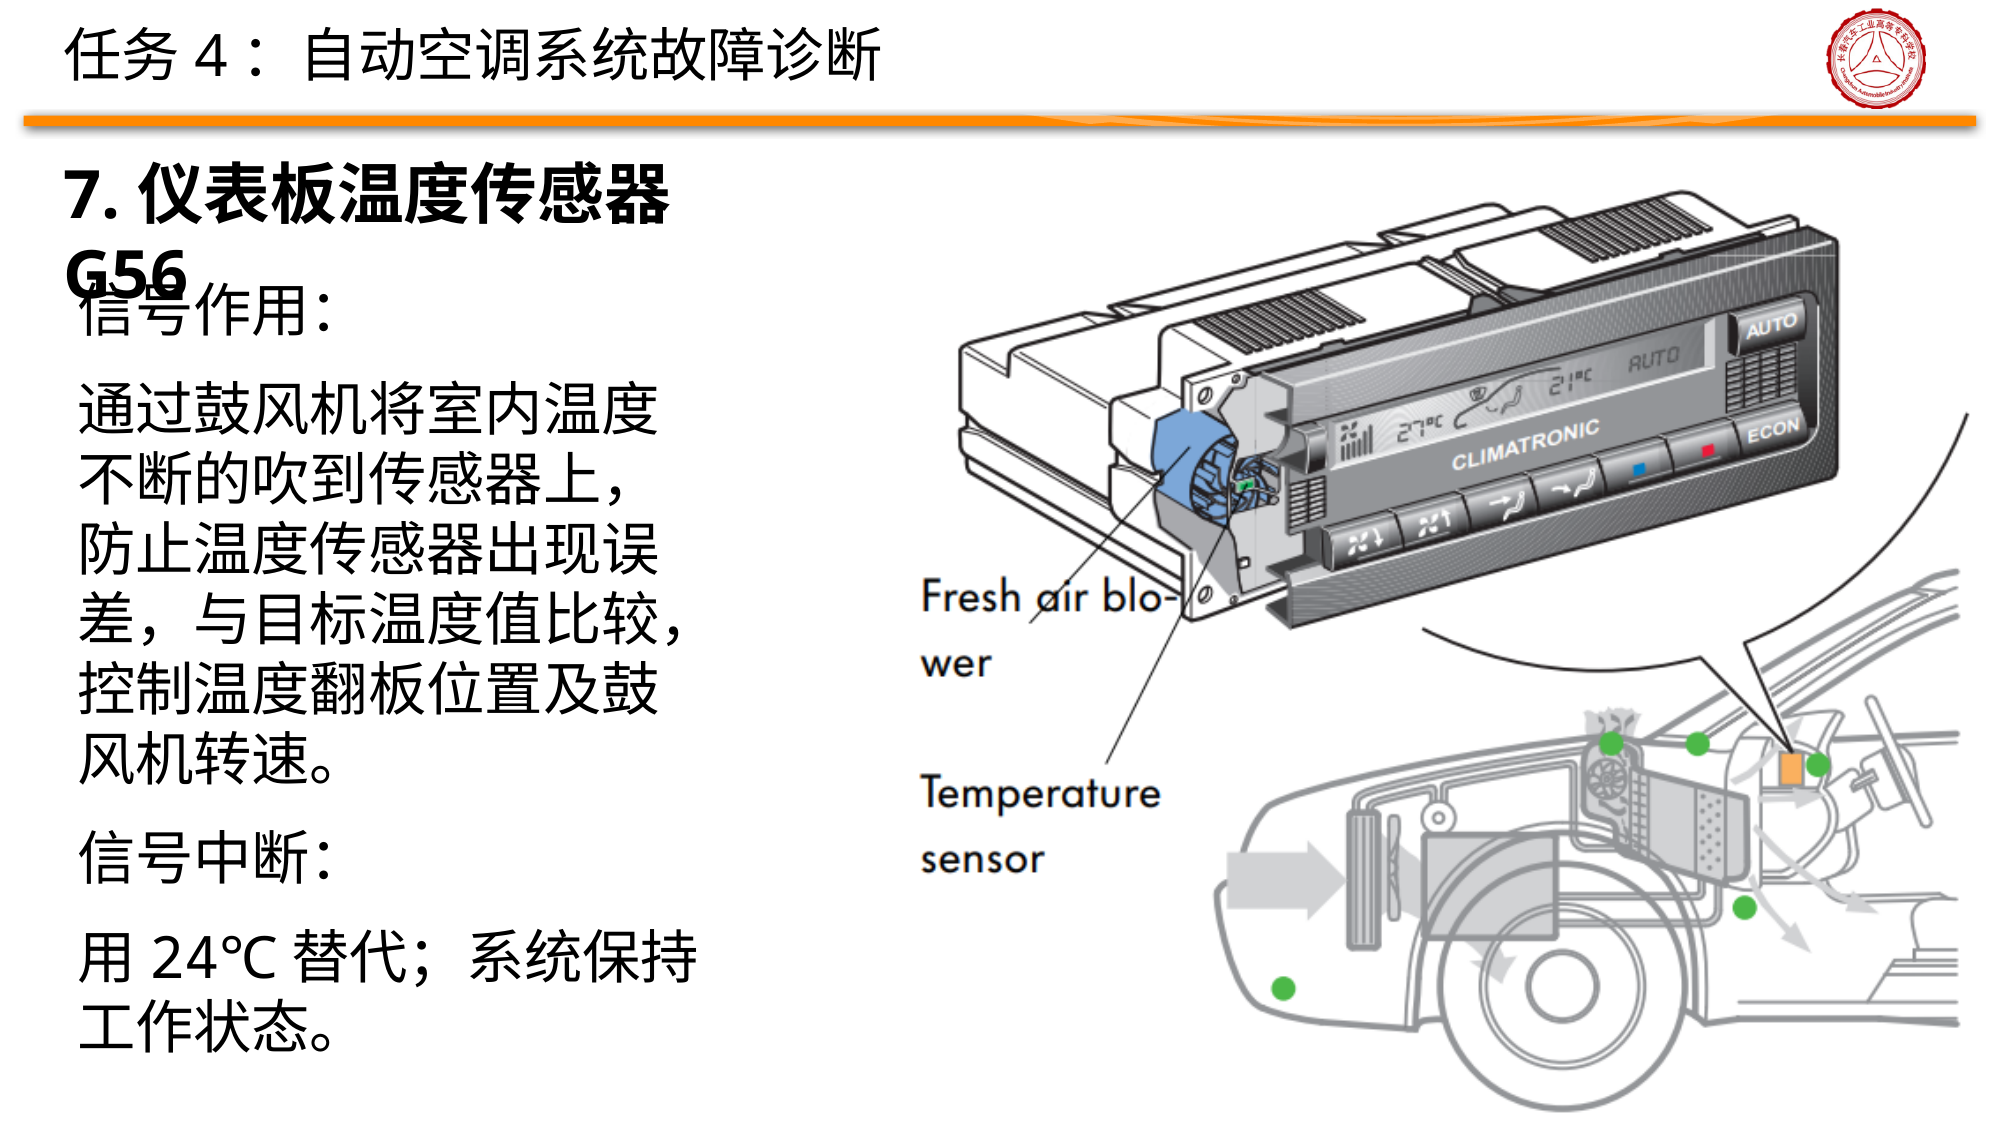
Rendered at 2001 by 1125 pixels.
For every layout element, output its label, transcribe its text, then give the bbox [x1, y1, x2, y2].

text_box 7.仪表板温度传感器G56 [49, 144, 796, 320]
title 任务4：自动空调系统故障诊断 [49, 19, 1557, 119]
picture [874, 144, 1980, 1125]
text_box 信号作用： 通过鼓风机将室内温度不断的吹到传感器上，防止温度传感器出现误差，与目标温度值比较，控制温度翻板位置及鼓风机转速。 信号中断： 用24℃替代；系统保持工作状态。 [62, 265, 728, 1068]
picture [1826, 8, 1926, 109]
